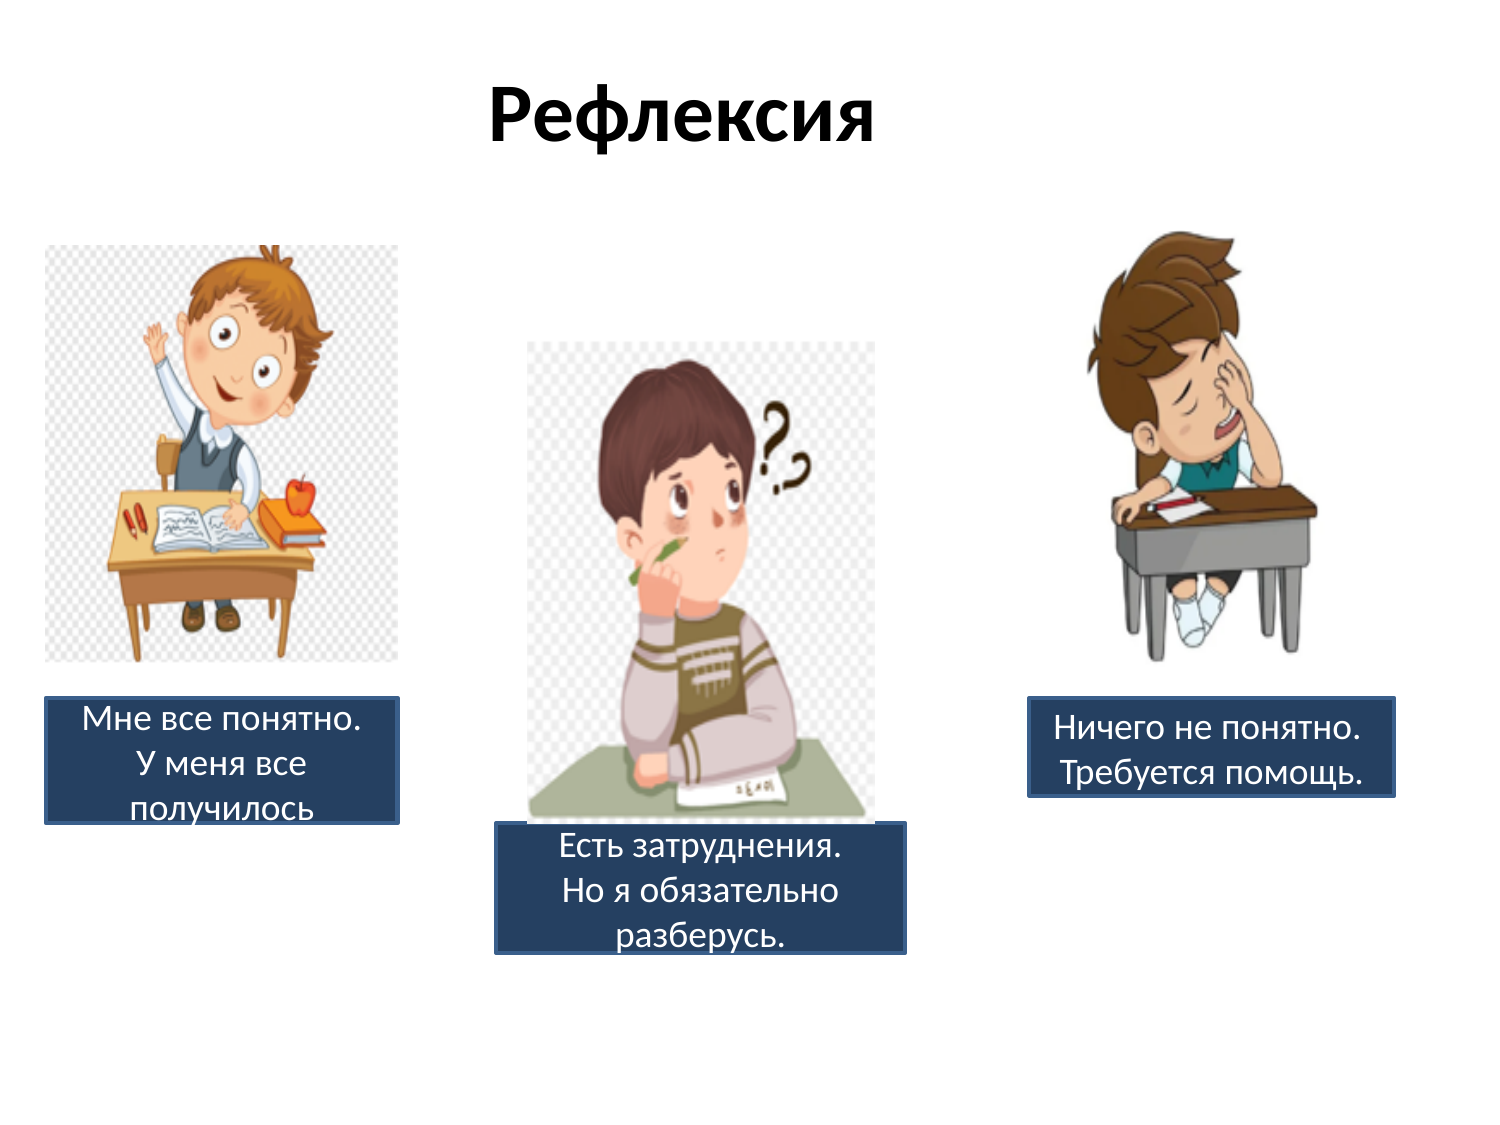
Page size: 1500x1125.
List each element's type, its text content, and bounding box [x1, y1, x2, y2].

text_box Ничего не понятно. Требуется помощь. [1027, 696, 1396, 798]
picture [45, 244, 398, 670]
picture [1029, 229, 1376, 685]
text_box Есть затруднения. Но я обязательно разберусь. [494, 821, 907, 955]
text_box Мне все понятно. У меня все получилось [44, 696, 400, 825]
picture [526, 335, 875, 824]
title Рефлексия [154, 0, 1212, 217]
